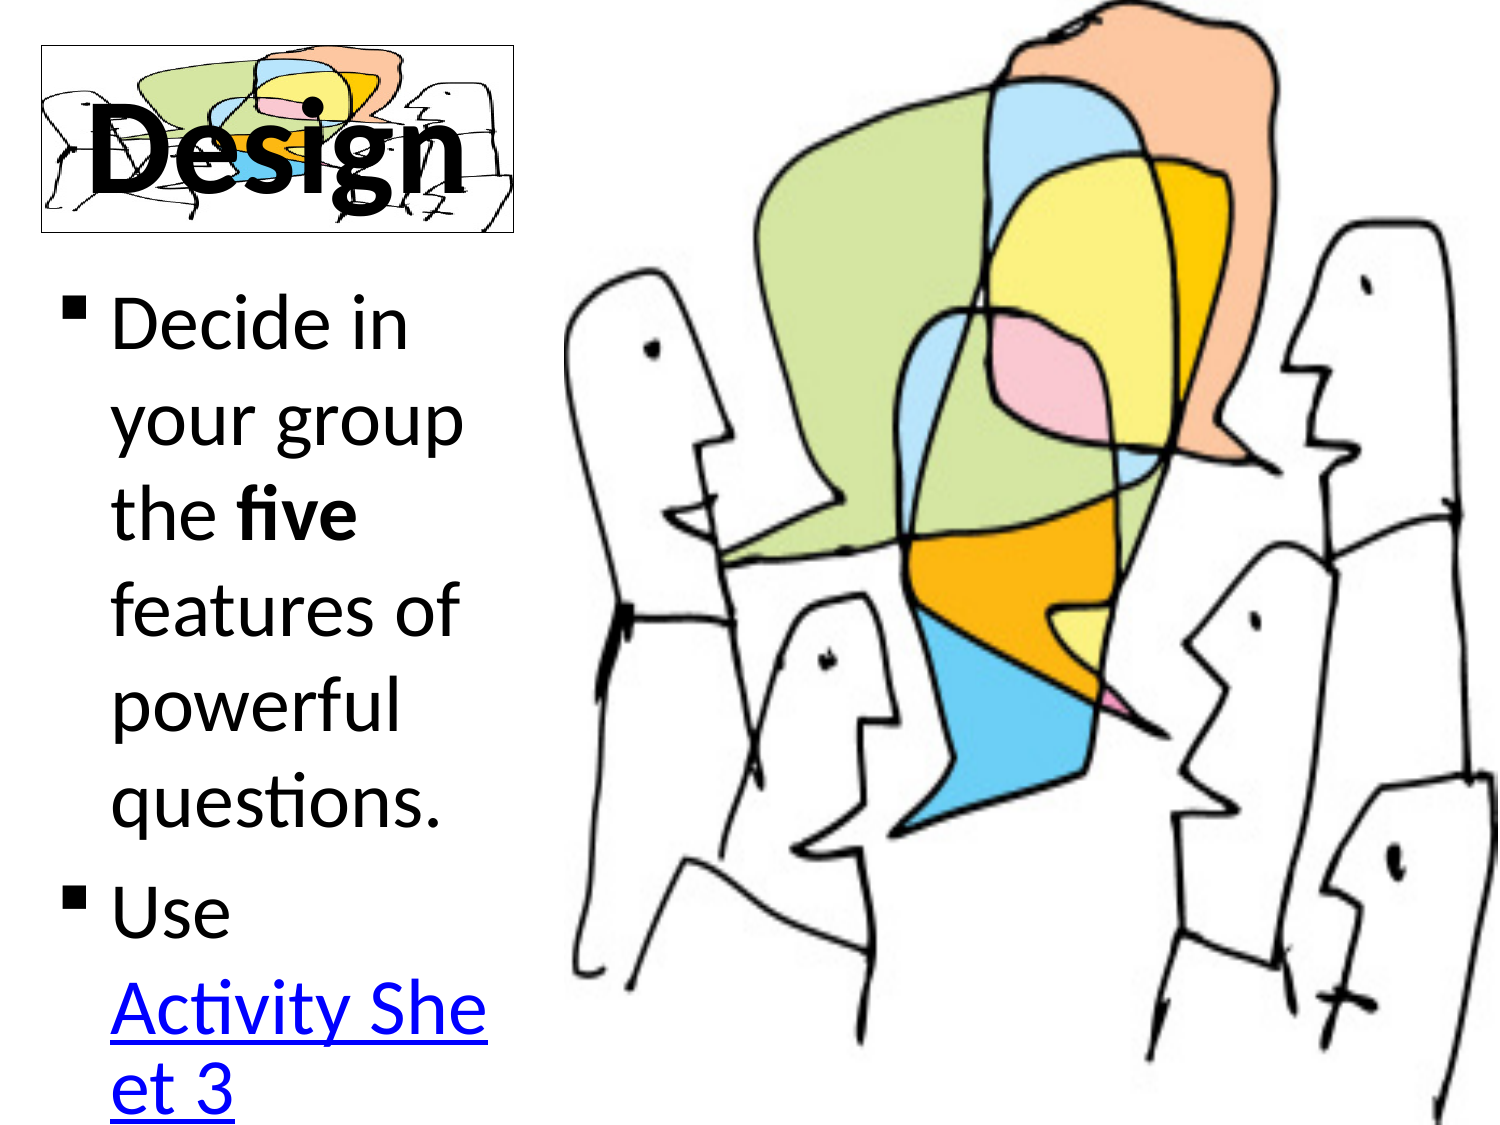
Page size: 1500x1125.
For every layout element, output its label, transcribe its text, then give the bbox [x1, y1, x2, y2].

list Decide in your group the five features of powerful questions. Use Activity Sheet 3 [41, 262, 514, 1071]
picture [564, 0, 1498, 1125]
title Design [41, 45, 514, 233]
